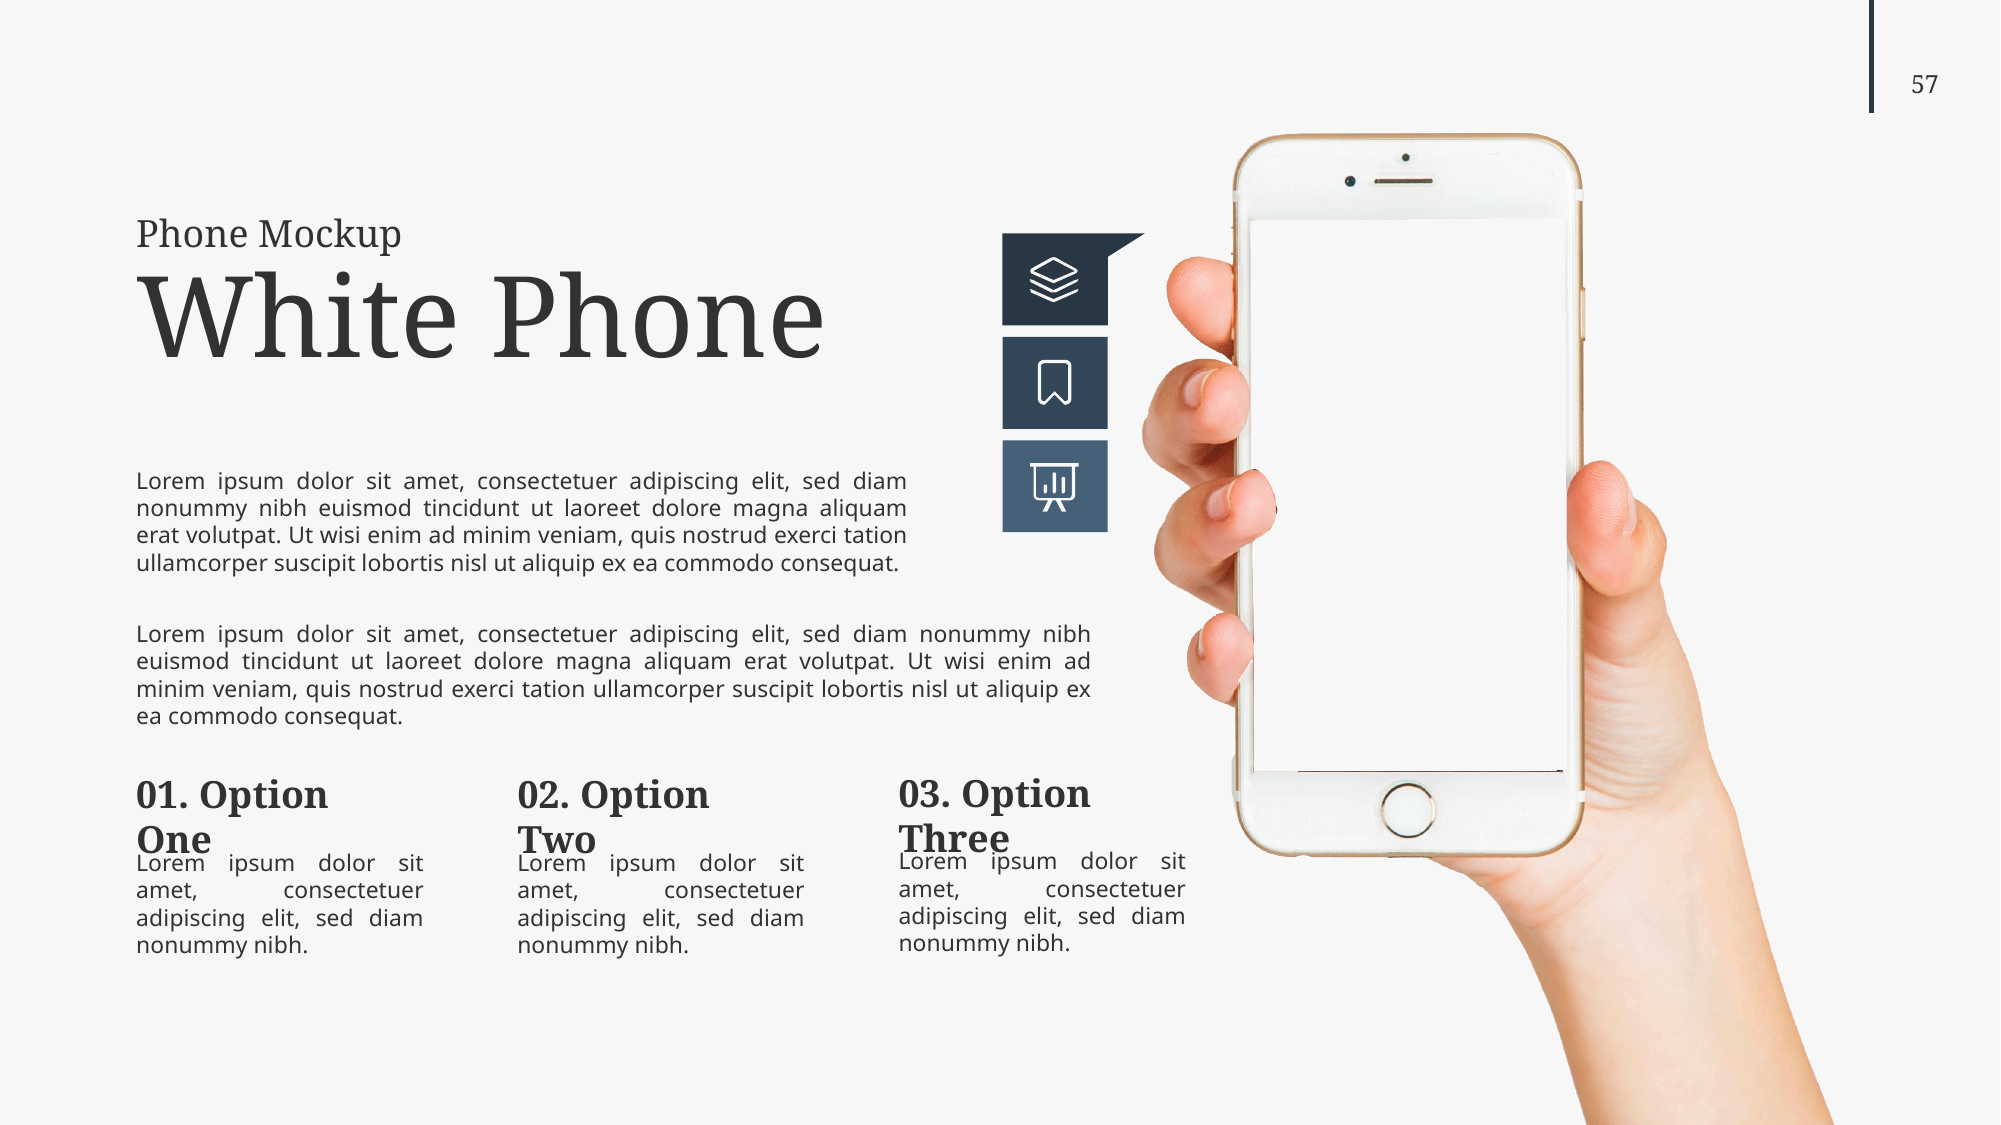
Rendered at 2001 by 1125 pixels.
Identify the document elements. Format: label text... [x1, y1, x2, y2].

text_box Lorem ipsum dolor sit amet, consectetuer adipiscing elit, sed diam nonummy nibh. [502, 869, 791, 966]
text_box 01. Option One [121, 764, 411, 869]
text_box 02. Option Two [502, 764, 791, 869]
text_box Lorem ipsum dolor sit amet, consectetuer adipiscing elit, sed diam nonummy nibh euismod tincidunt ut laoreet dolore magna aliquam erat volutpat. Ut wisi enim ad minim veniam, quis nostrud exerci tation ullamcorper suscipit lobortis nisl ut aliquip ex ea commodo consequat. [121, 458, 791, 611]
text_box Phone Mockup [121, 203, 660, 263]
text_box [1002, 233, 1145, 533]
picture [791, 0, 2001, 1125]
text_box Lorem ipsum dolor sit amet, consectetuer adipiscing elit, sed diam nonummy nibh euismod tincidunt ut laoreet dolore magna aliquam erat volutpat. Ut wisi enim ad minim veniam, quis nostrud exerci tation ullamcorper suscipit lobortis nisl ut aliquip ex ea commodo consequat. [121, 612, 791, 765]
text_box Lorem ipsum dolor sit amet, consectetuer adipiscing elit, sed diam nonummy nibh. [121, 841, 439, 966]
text_box White Phone [121, 237, 791, 388]
